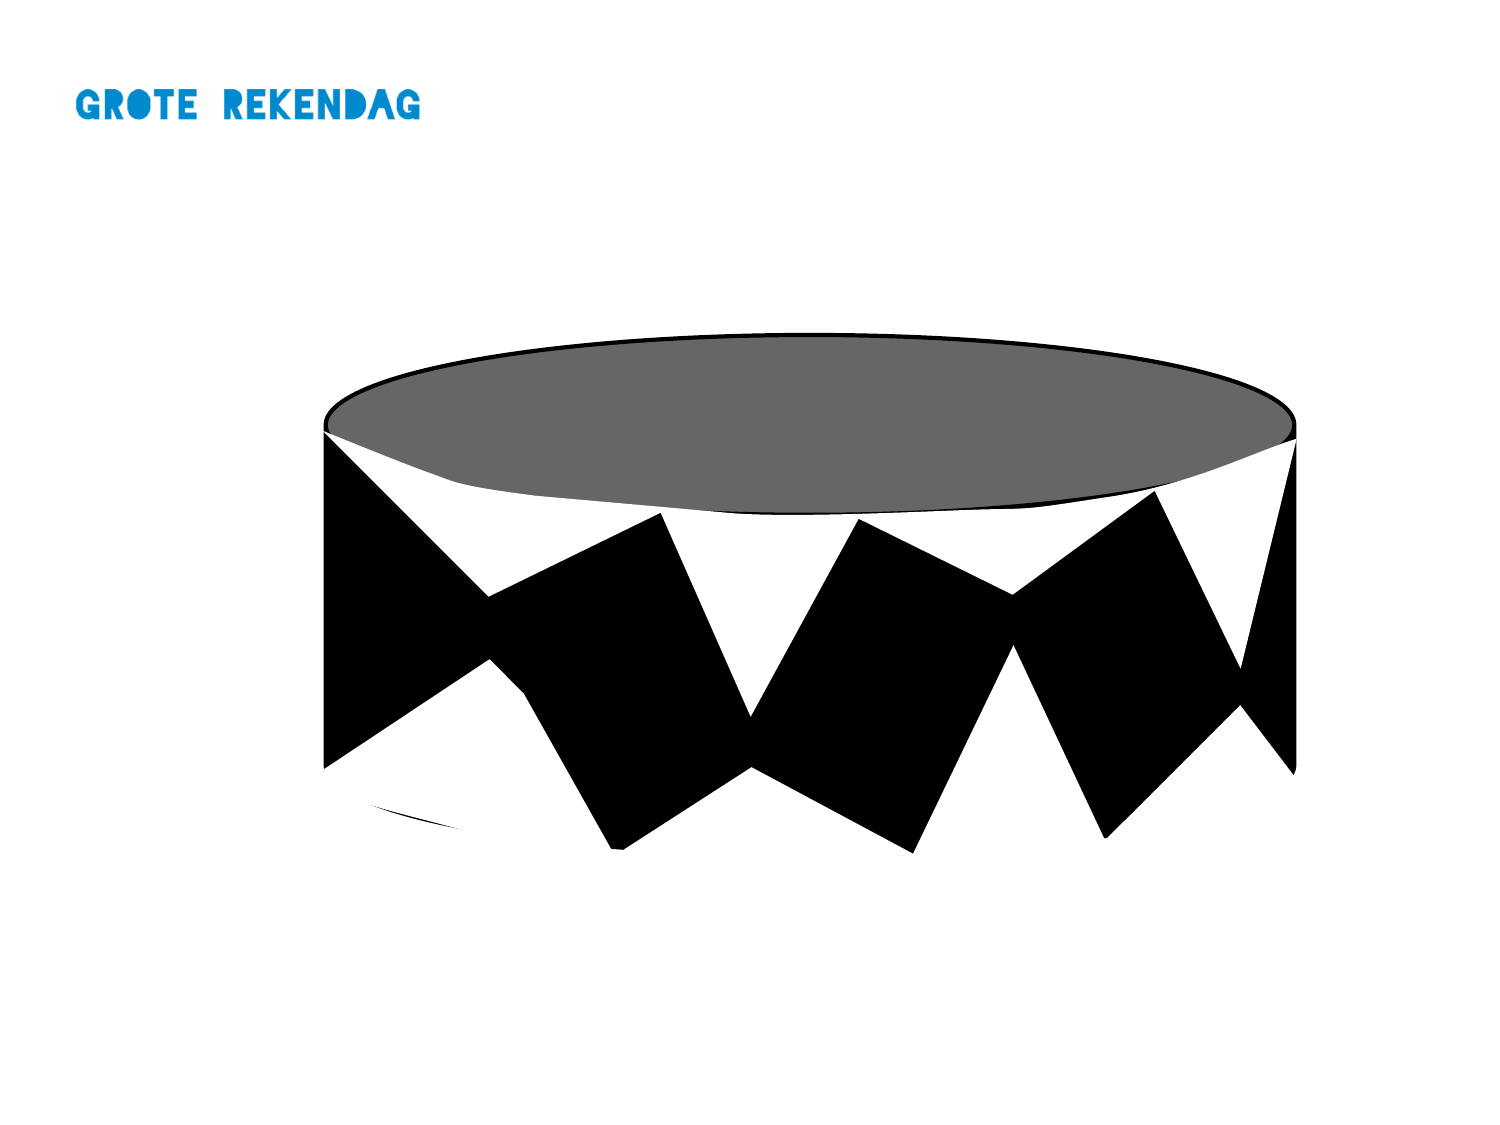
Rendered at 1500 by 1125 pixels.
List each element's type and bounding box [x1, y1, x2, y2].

picture [76, 89, 83, 97]
picture [326, 89, 333, 103]
text_box [320, 334, 1318, 859]
picture [404, 97, 420, 112]
picture [413, 89, 420, 97]
picture [76, 89, 420, 121]
picture [277, 89, 283, 96]
